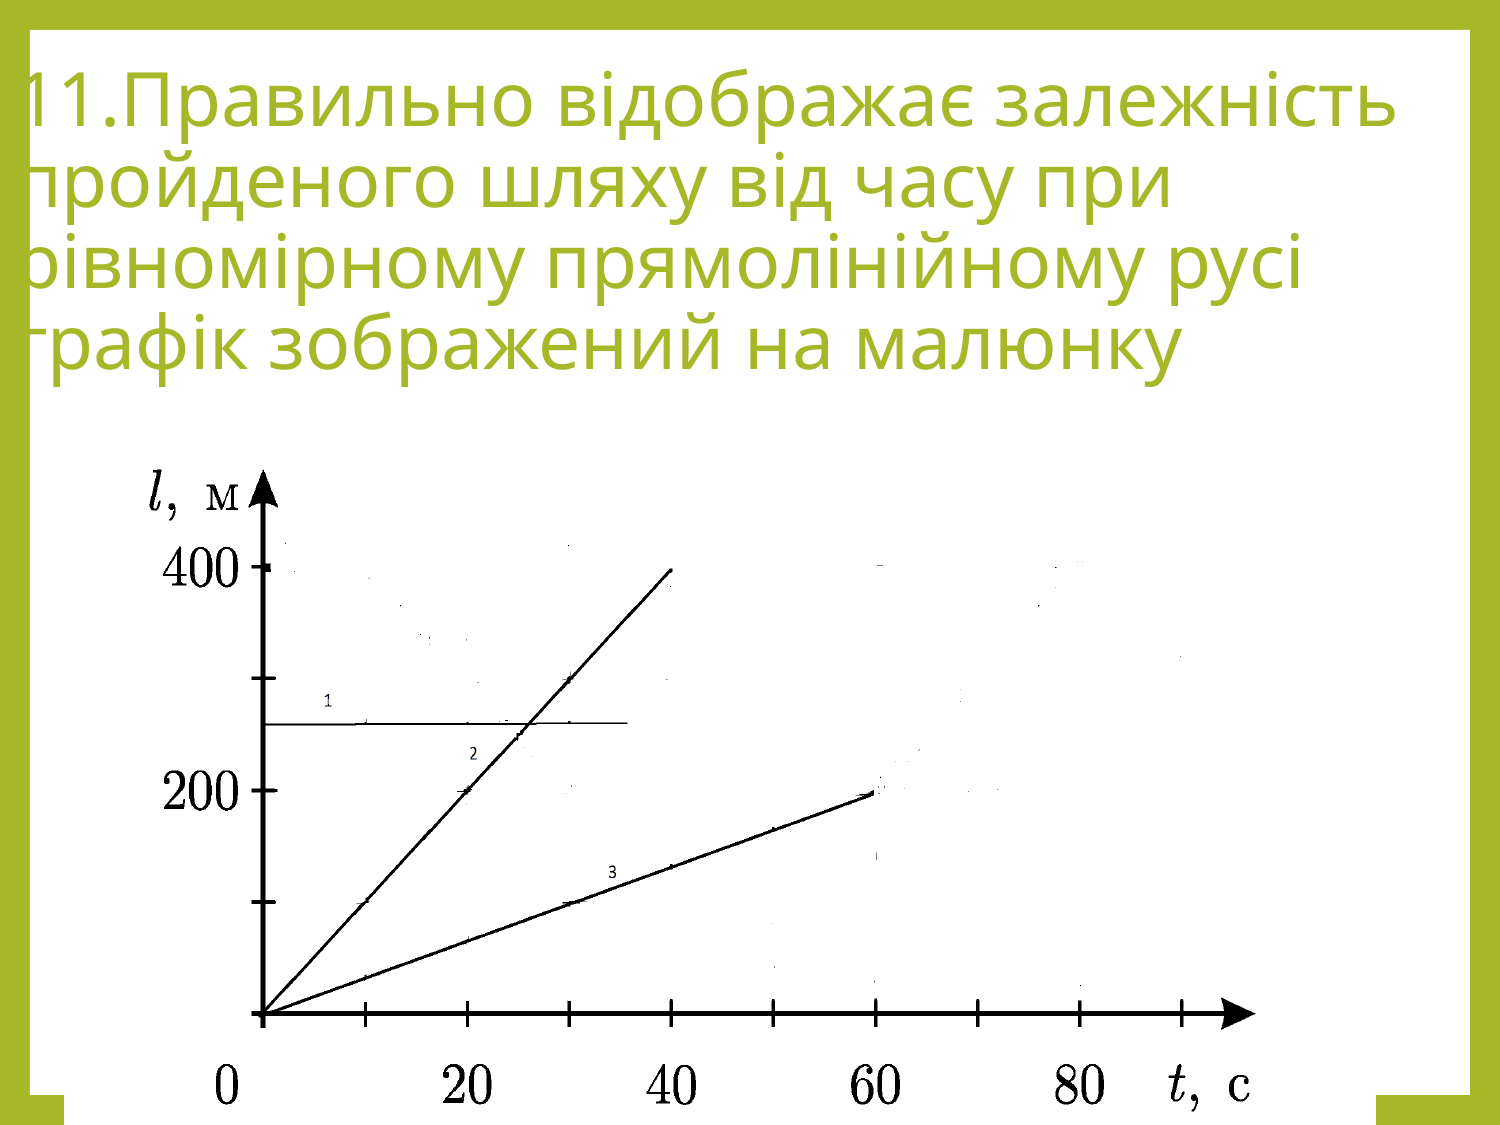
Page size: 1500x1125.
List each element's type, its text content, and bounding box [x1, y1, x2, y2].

picture [64, 420, 1377, 1125]
list 11.Правильно відображає залежність пройденого шляху від часу при рівномірному прямолінійному русі графік зображений на малюнку [0, 54, 1483, 1125]
